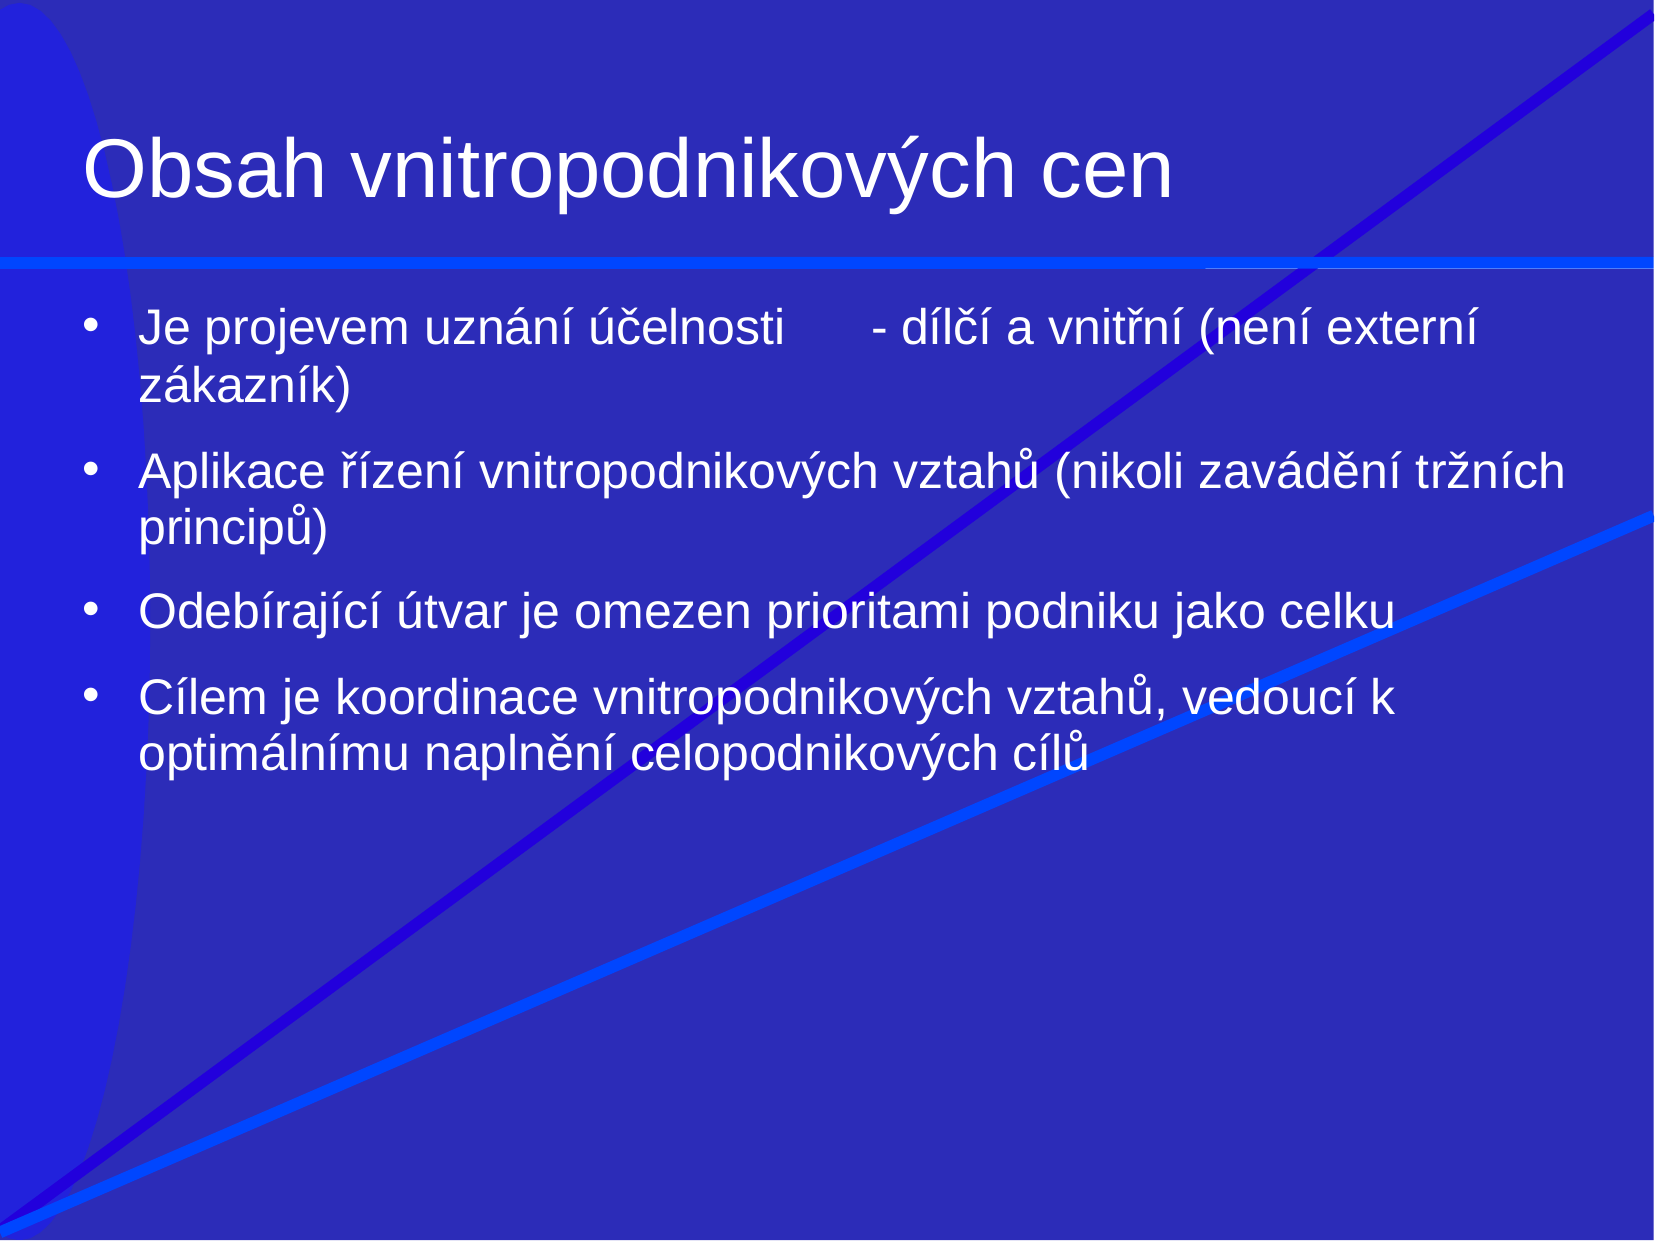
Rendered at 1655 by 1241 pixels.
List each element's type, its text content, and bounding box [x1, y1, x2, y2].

title Obsah vnitropodnikových cen [80, 67, 1574, 321]
text_box Je projevem uznání účelnosti - dílčí a vnitřní (není externí zákazník) Aplikace řízení vnitropodnikových vztahů (nikoli zavádění tržních principů) Odebírající útvar je omezen prioritami podniku jako celku Cílem je koordinace vnitropodnikových vztahů, vedoucí k optimálnímu naplnění celopodnikových cílů [80, 296, 1570, 781]
